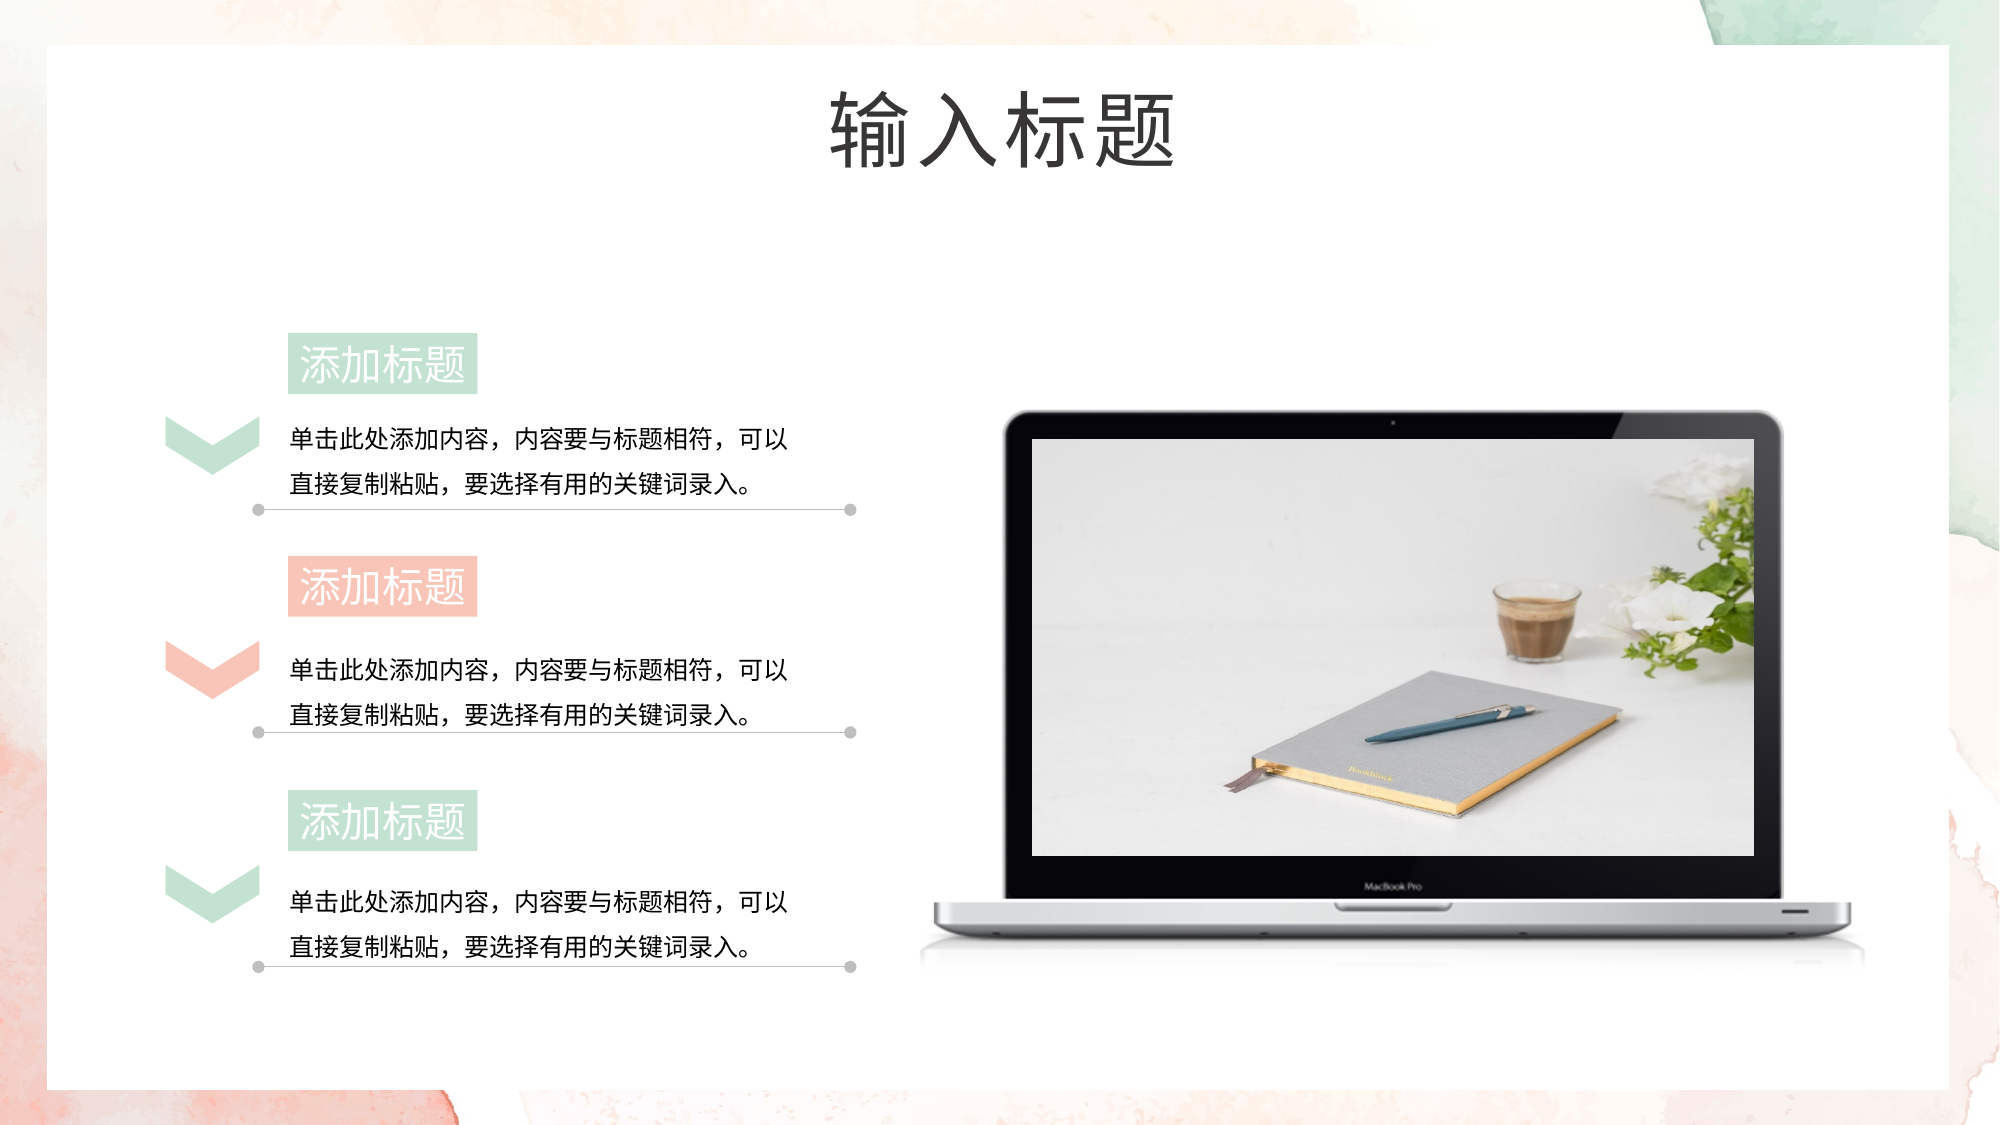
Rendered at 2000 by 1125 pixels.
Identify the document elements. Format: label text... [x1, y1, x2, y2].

picture [0, 0, 2000, 1125]
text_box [165, 790, 851, 967]
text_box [165, 555, 851, 733]
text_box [165, 333, 851, 510]
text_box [894, 376, 1892, 976]
text_box 输入标题 [757, 71, 1247, 186]
